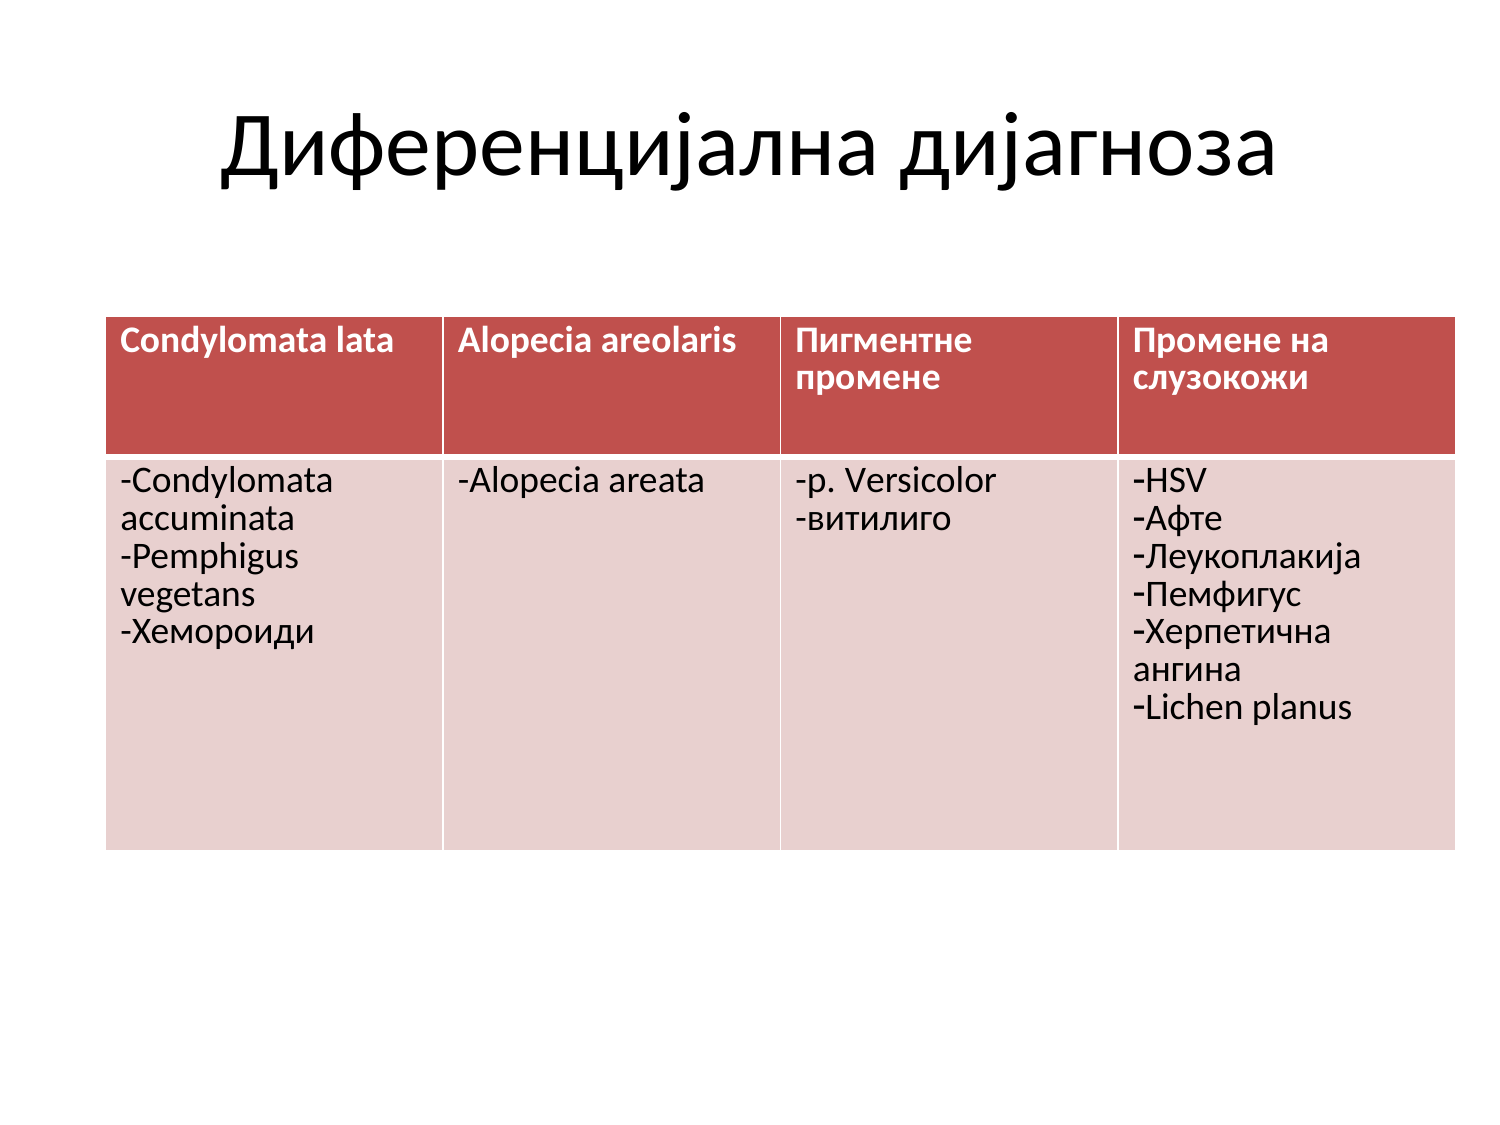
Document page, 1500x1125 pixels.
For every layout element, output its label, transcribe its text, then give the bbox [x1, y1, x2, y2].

table_header Condylomata lata [106, 317, 442, 454]
table_cell -p. Versicolor -витилиго [781, 460, 1117, 850]
table_cell -Alopecia areata [444, 460, 780, 850]
title Диференцијална дијагноза [75, 45, 1425, 233]
table_header Пигментне промене [781, 317, 1117, 454]
table_header Alopecia areolaris [444, 317, 780, 454]
table_cell -Condylomata accuminata -Pemphigus vegetans -Хемороиди [106, 460, 442, 850]
table_cell HSV Афте Леукоплакија Пемфигус Херпетична ангина Lichen planus [1119, 460, 1455, 850]
table_header Промене на слузокожи [1119, 317, 1455, 454]
